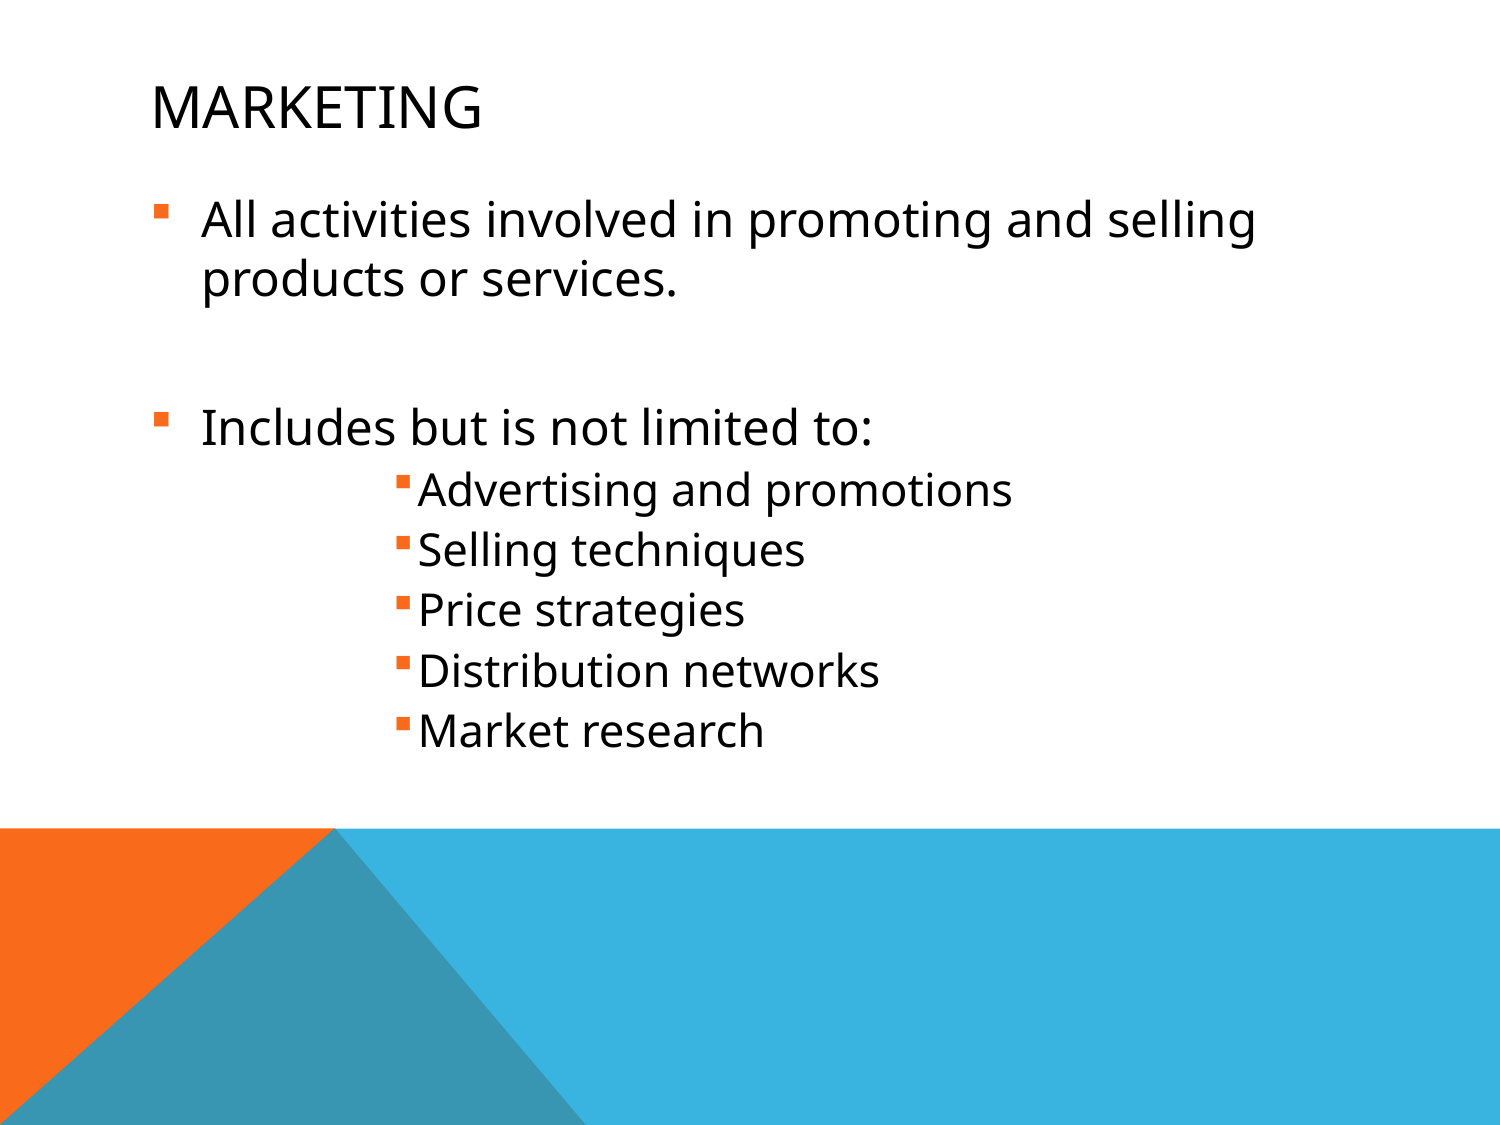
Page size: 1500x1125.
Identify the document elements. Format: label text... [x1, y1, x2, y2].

list All activities involved in promoting and selling products or services. Includes but is not limited to: Advertising and promotions Selling techniques Price strategies Distribution networks Market research [135, 180, 1369, 768]
title Marketing [135, 60, 1369, 150]
